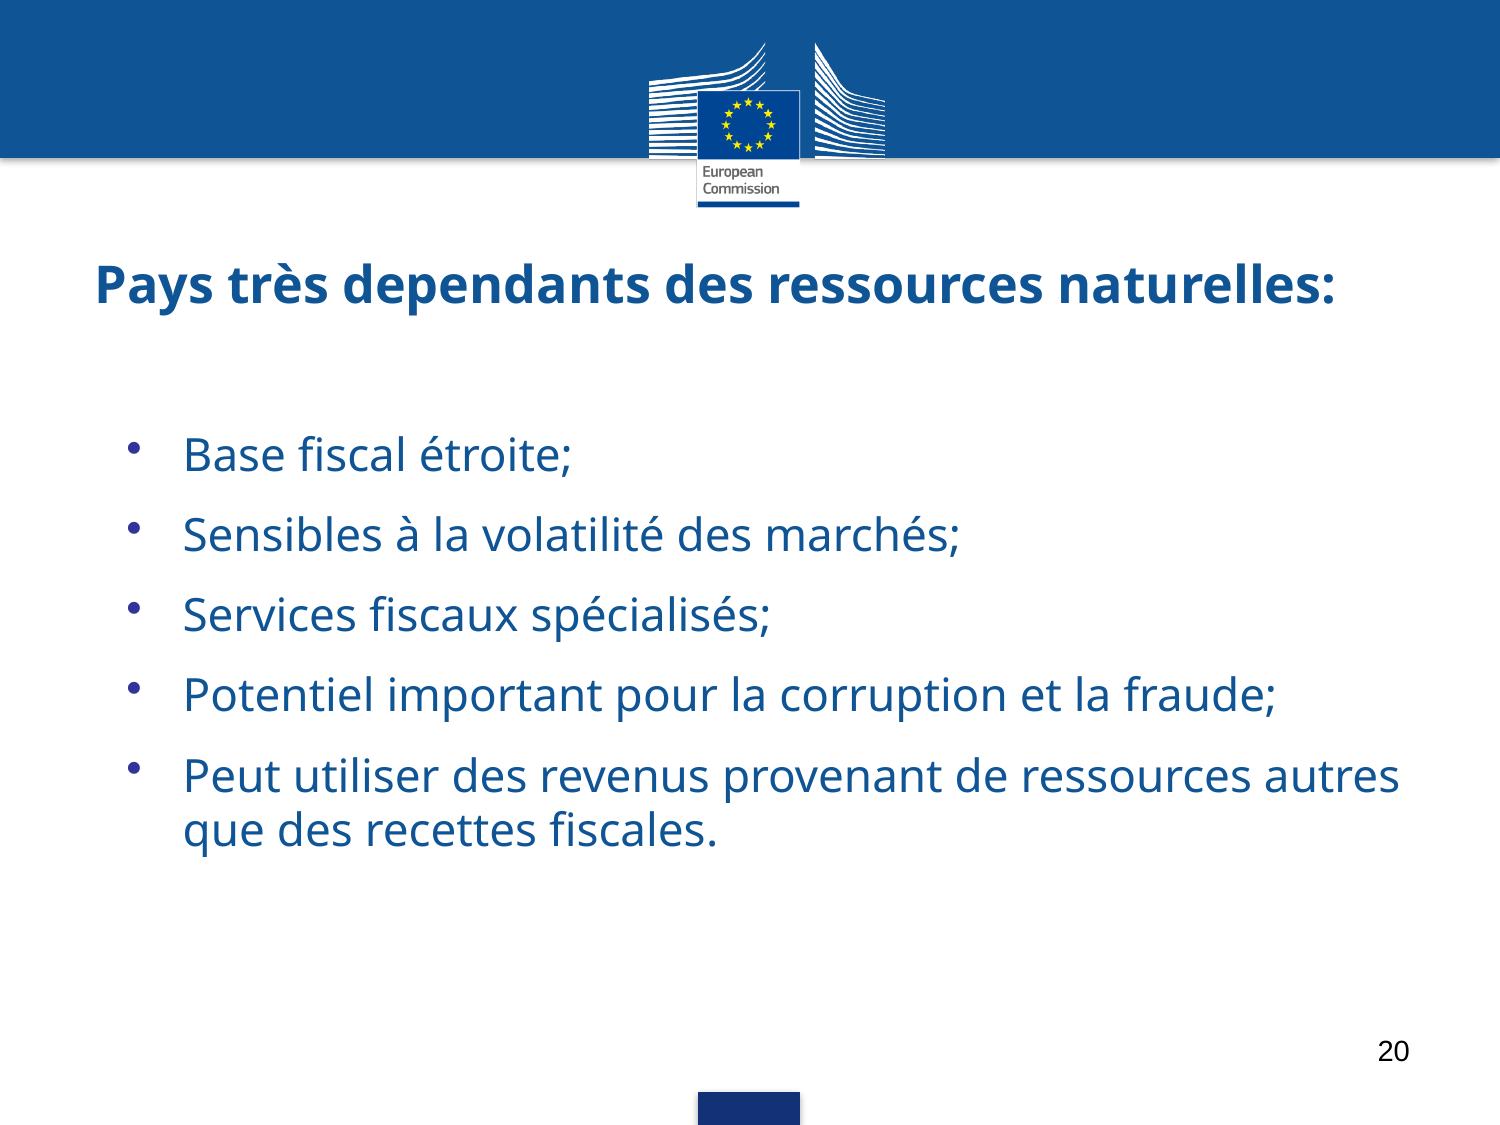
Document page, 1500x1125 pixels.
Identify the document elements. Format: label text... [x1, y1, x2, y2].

slide_number 20 [1074, 1024, 1426, 1103]
list Pays très dependants des ressources naturelles: Base fiscal étroite; Sensibles à la volatilité des marchés; Services fiscaux spécialisés; Potentiel important pour la corruption et la fraude; Peut utiliser des revenus provenant de ressources autres que des recettes fiscales. [79, 243, 1448, 941]
picture [649, 42, 885, 208]
